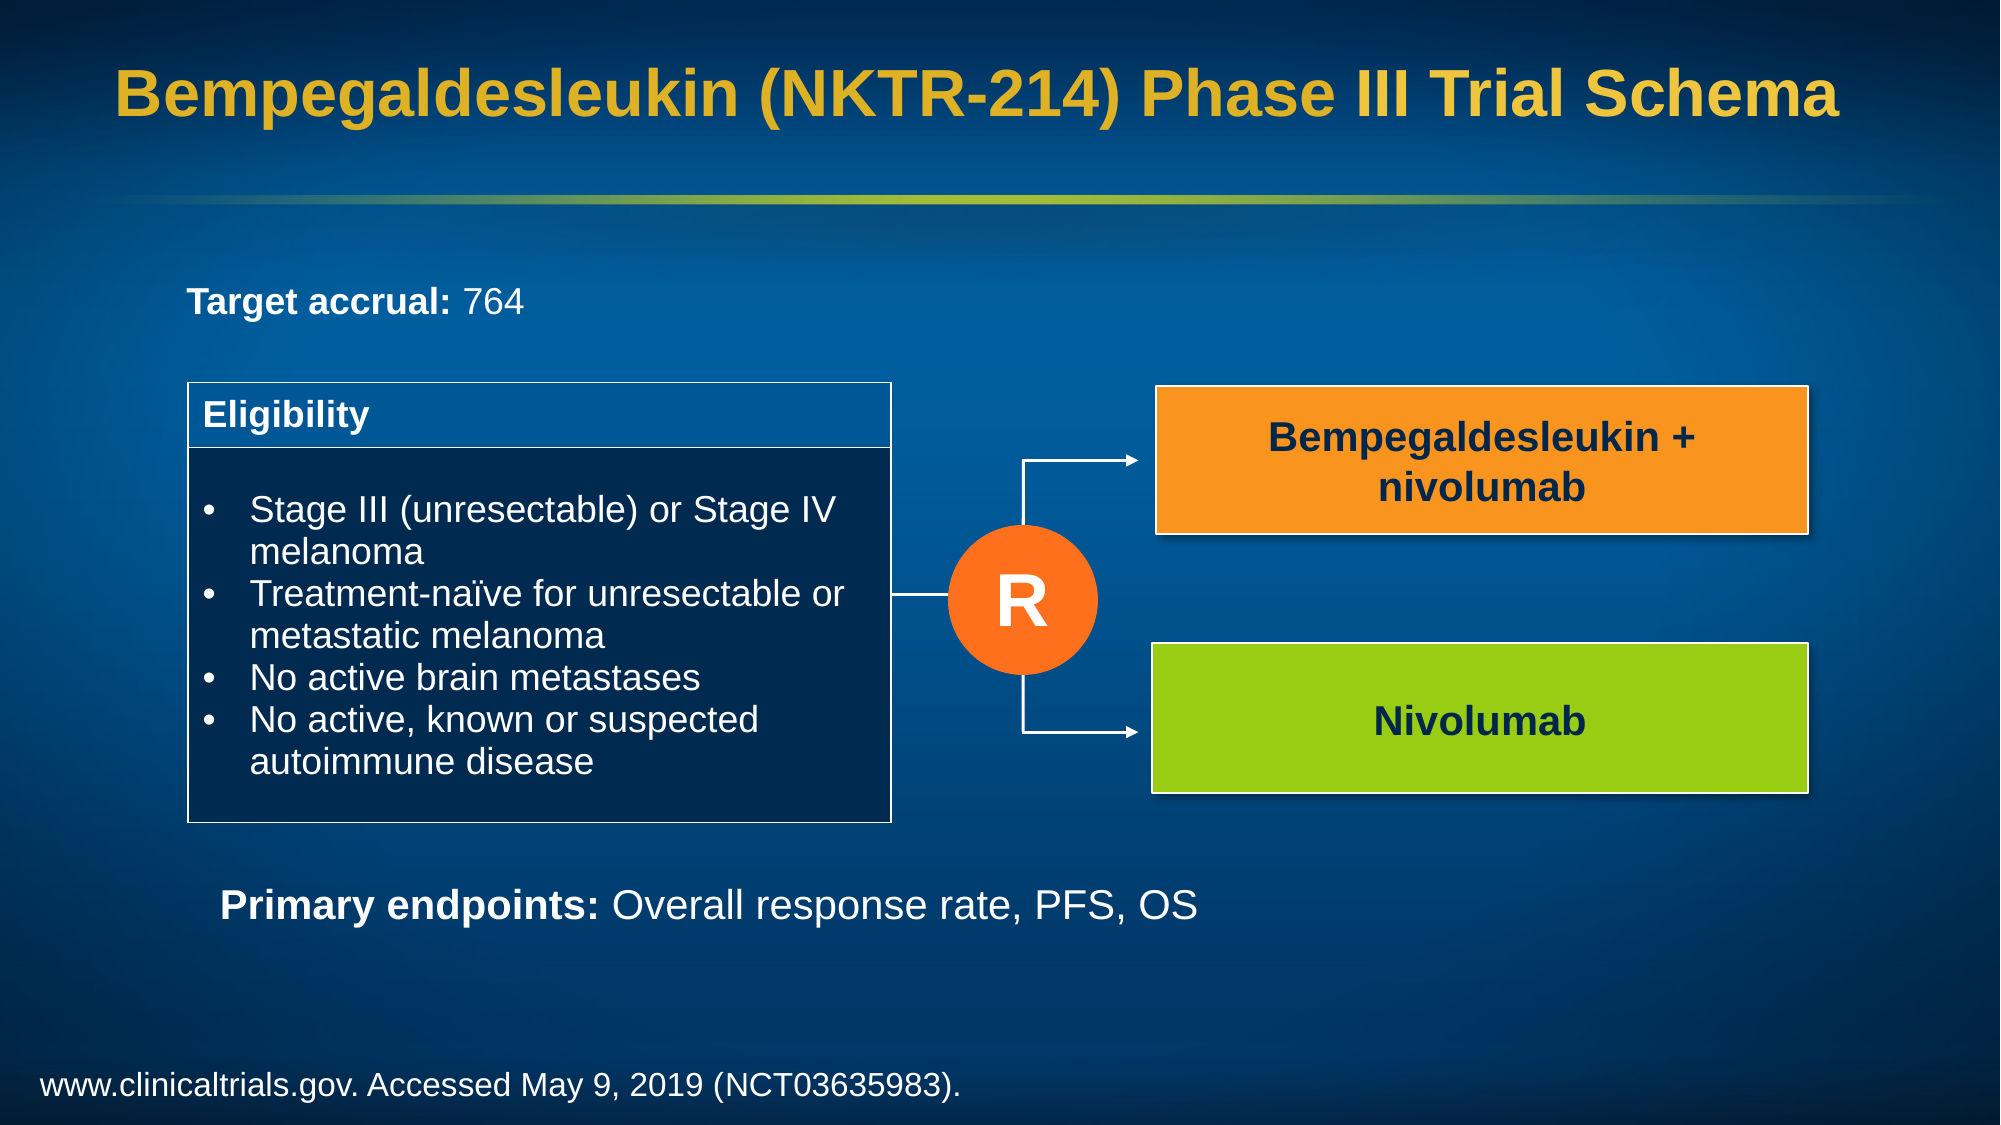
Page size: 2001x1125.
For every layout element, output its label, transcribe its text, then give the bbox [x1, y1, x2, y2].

text_box Bempegaldesleukin + nivolumab [1156, 386, 1809, 534]
table_cell Stage III (unresectable) or Stage IV melanoma Treatment-naïve for unresectable or metastatic melanoma No active brain metastases No active, known or suspected autoimmune disease [189, 448, 890, 822]
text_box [947, 524, 1099, 676]
text_box www.clinicaltrials.gov. Accessed May 9, 2019 (NCT03635983). [24, 1055, 1566, 1111]
text_box Nivolumab [1152, 643, 1808, 794]
title Bempegaldesleukin (NKTR-214) Phase III Trial Schema [99, 0, 1900, 188]
text_box Primary endpoints: Overall response rate, PFS, OS [205, 870, 1716, 935]
picture [0, 0, 2000, 1125]
text_box Target accrual: 764 [171, 269, 739, 330]
table_header Eligibility [189, 383, 890, 447]
